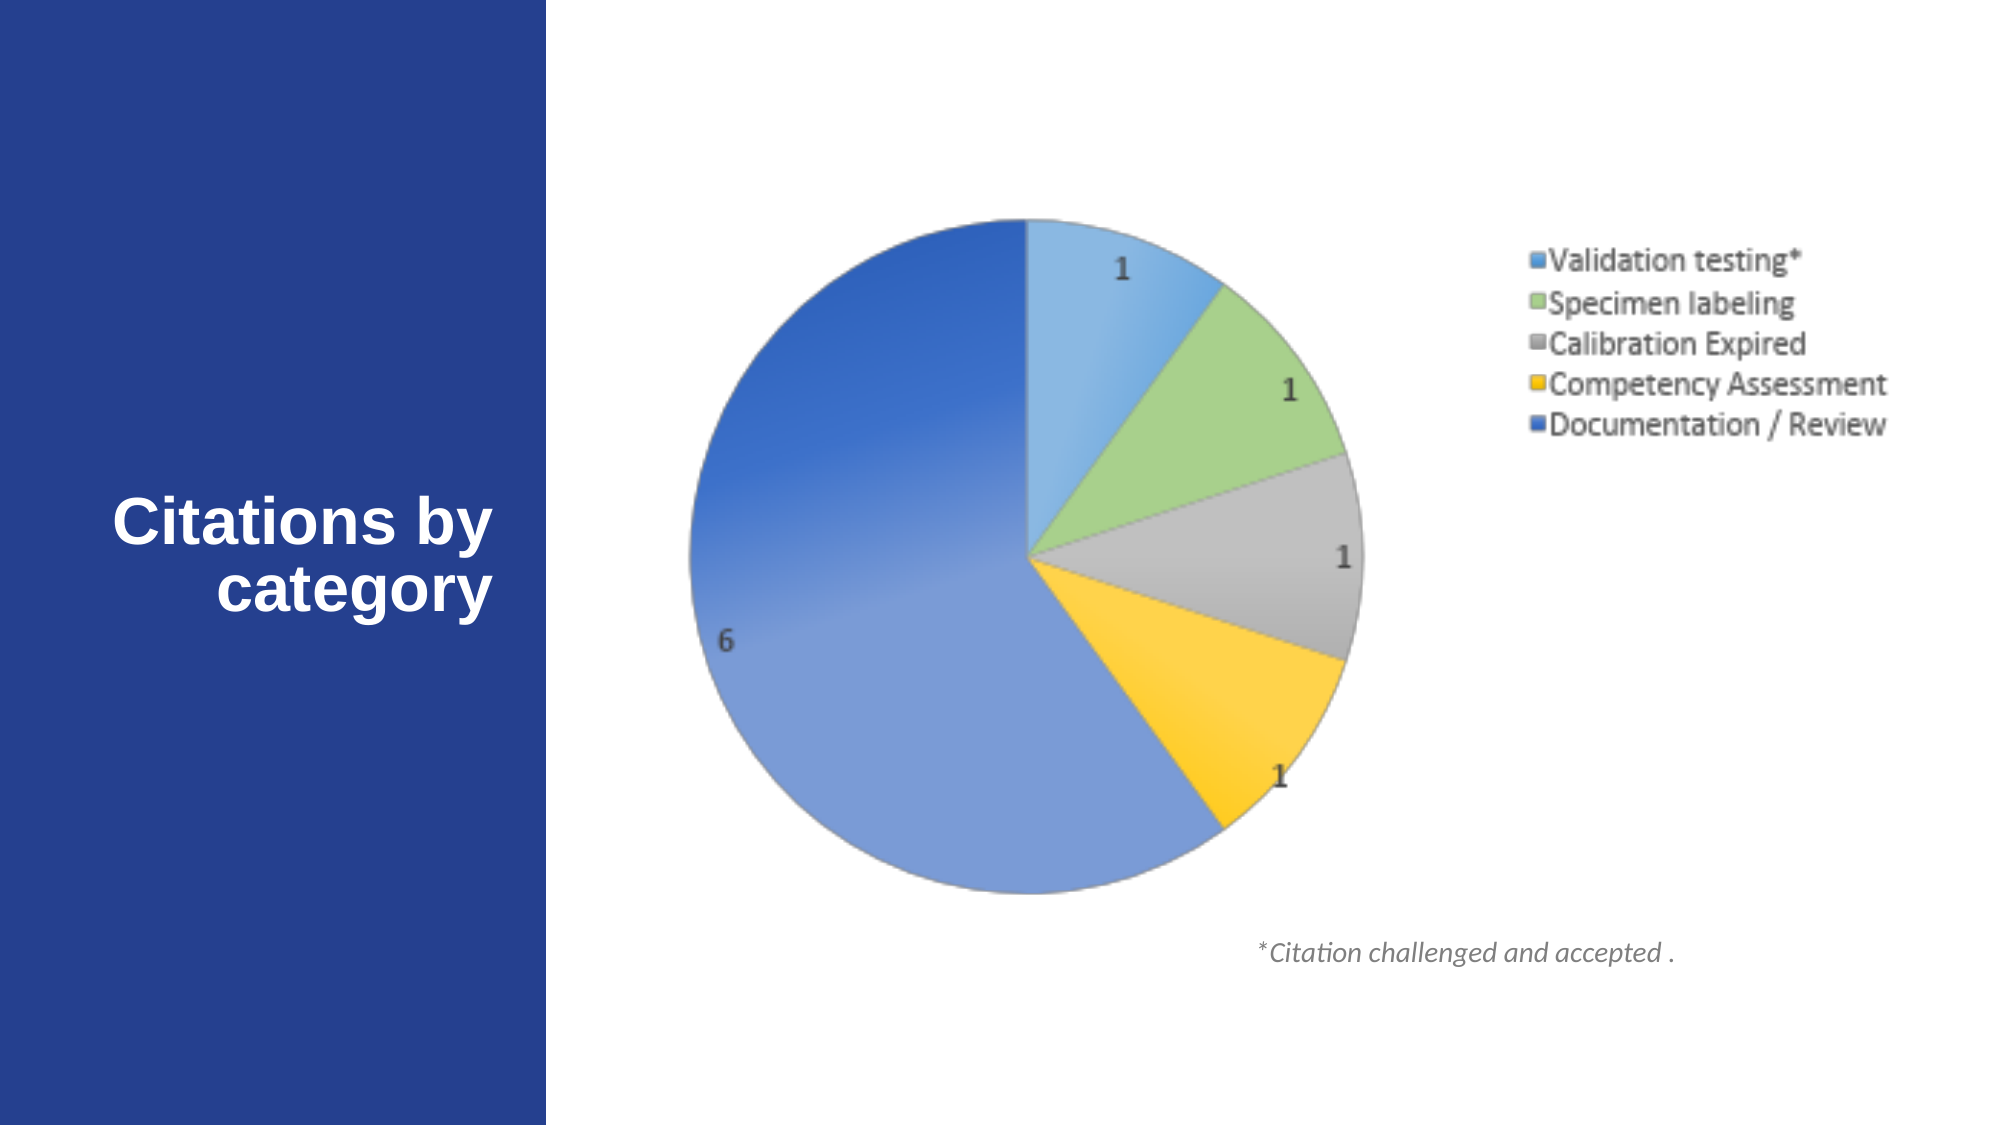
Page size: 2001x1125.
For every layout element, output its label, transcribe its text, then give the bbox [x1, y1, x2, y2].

picture [353, 200, 2000, 915]
title Citations by category [37, 448, 349, 667]
text_box *Citation challenged and accepted . [1239, 926, 1733, 976]
